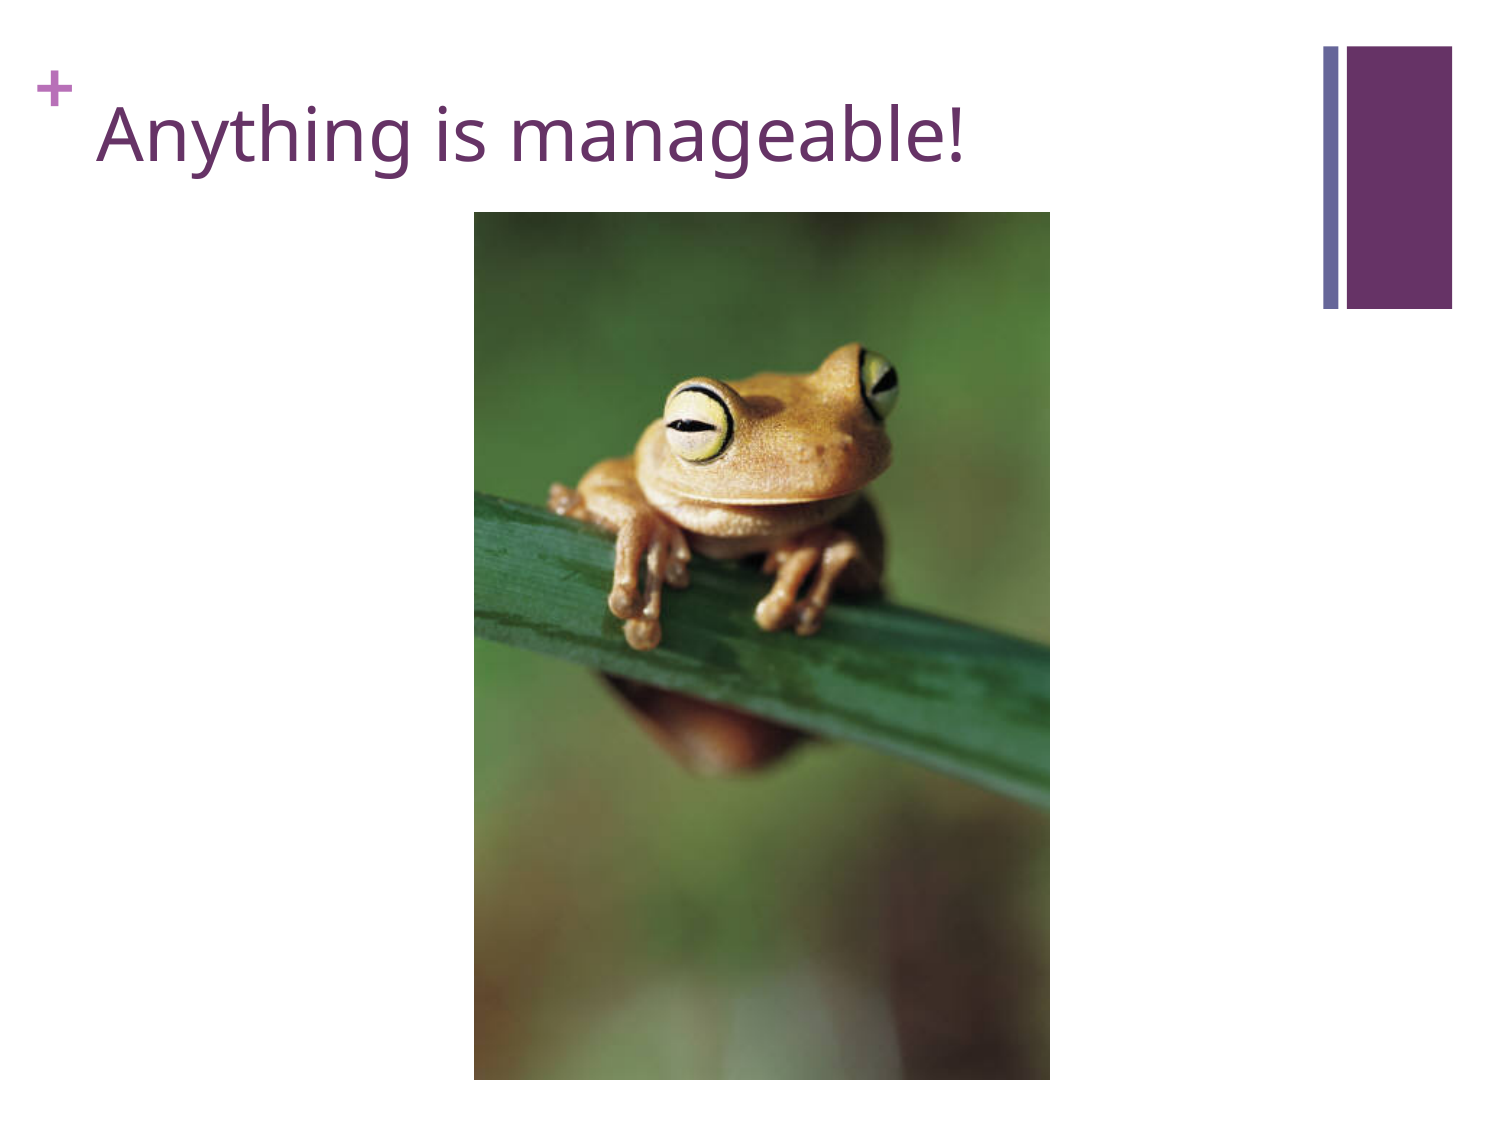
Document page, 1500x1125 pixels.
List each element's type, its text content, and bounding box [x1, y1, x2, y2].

title Anything is manageable! [81, 79, 1322, 263]
picture [474, 211, 1051, 1080]
